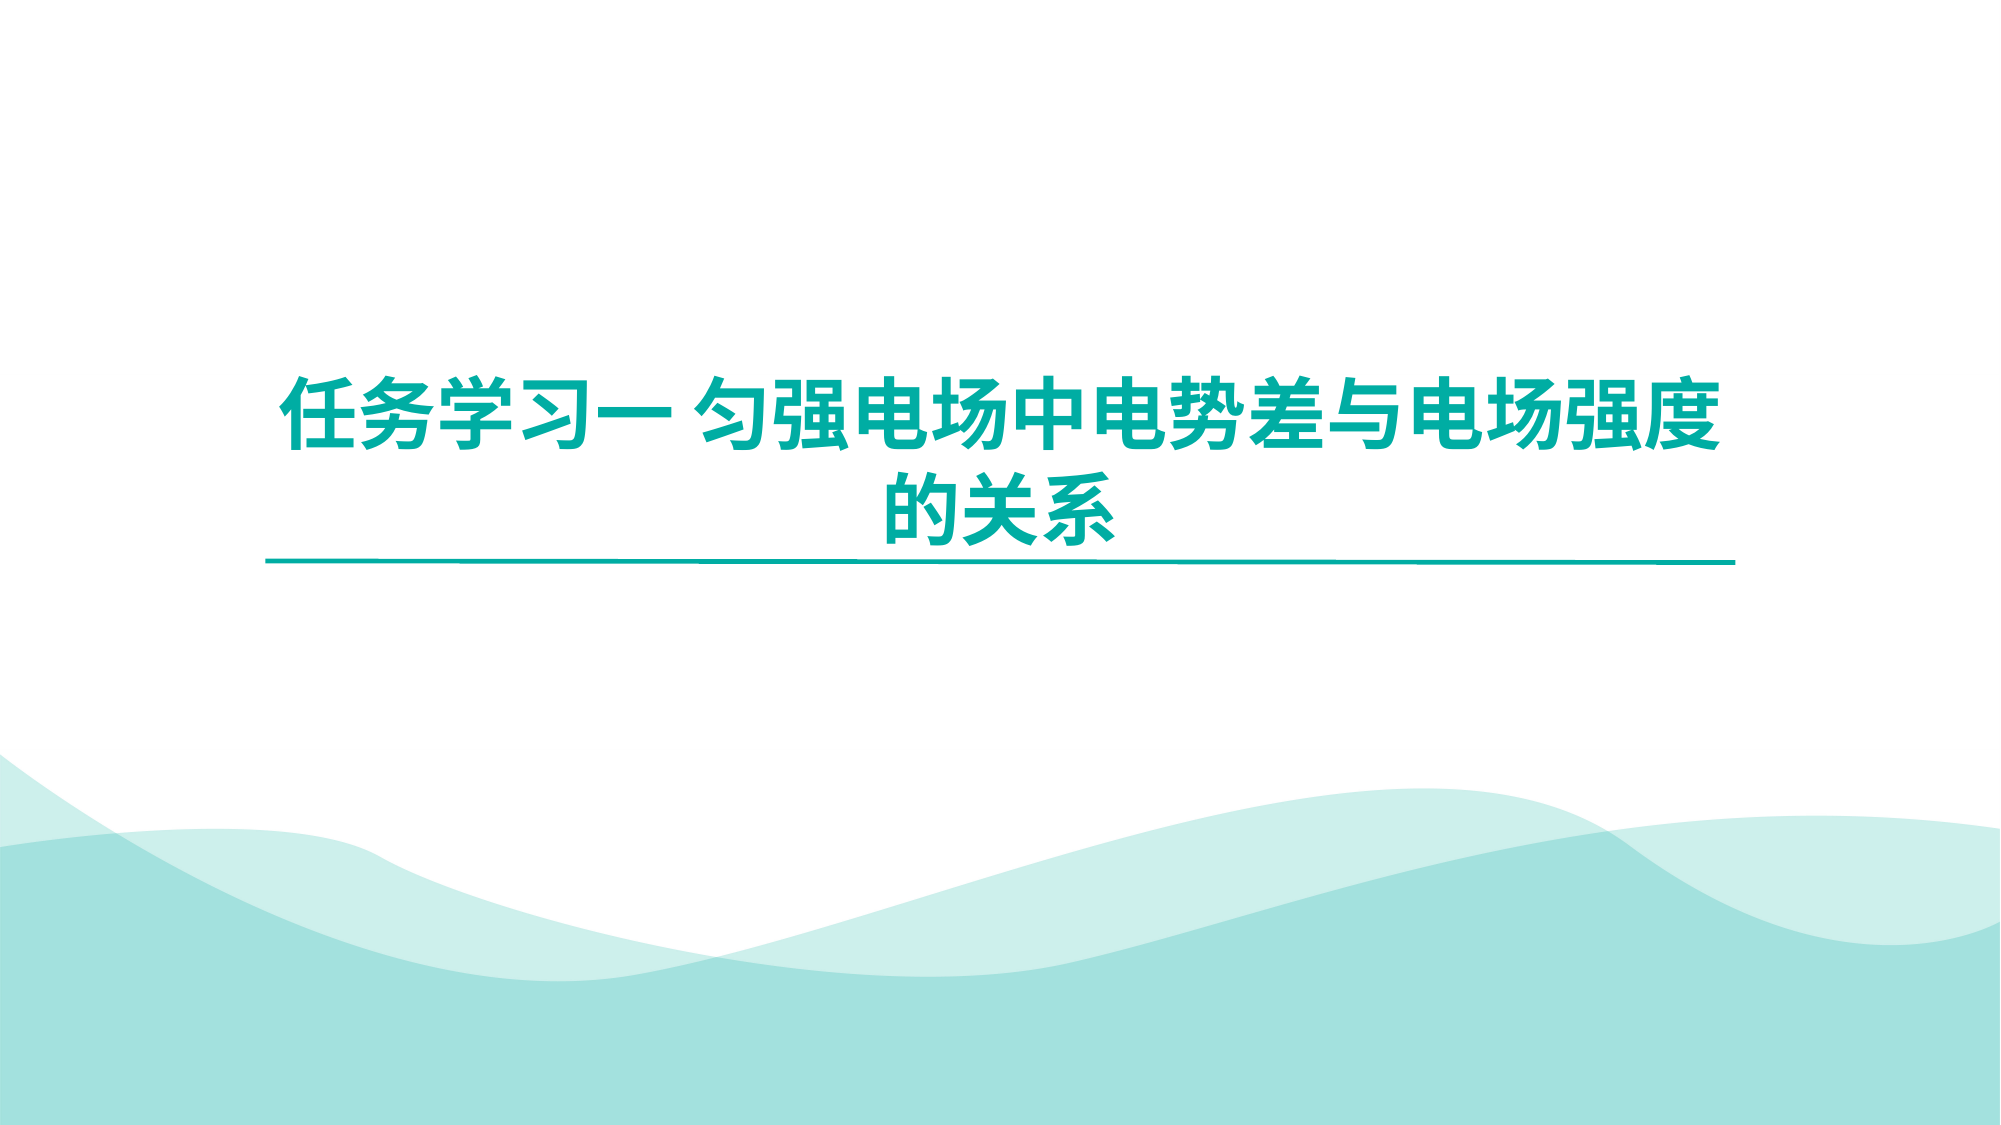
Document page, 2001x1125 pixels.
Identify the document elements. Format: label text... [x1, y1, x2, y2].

text_box 任务学习一 匀强电场中电势差与电场强度 的关系 [232, 365, 1769, 555]
picture [0, 0, 2000, 1125]
